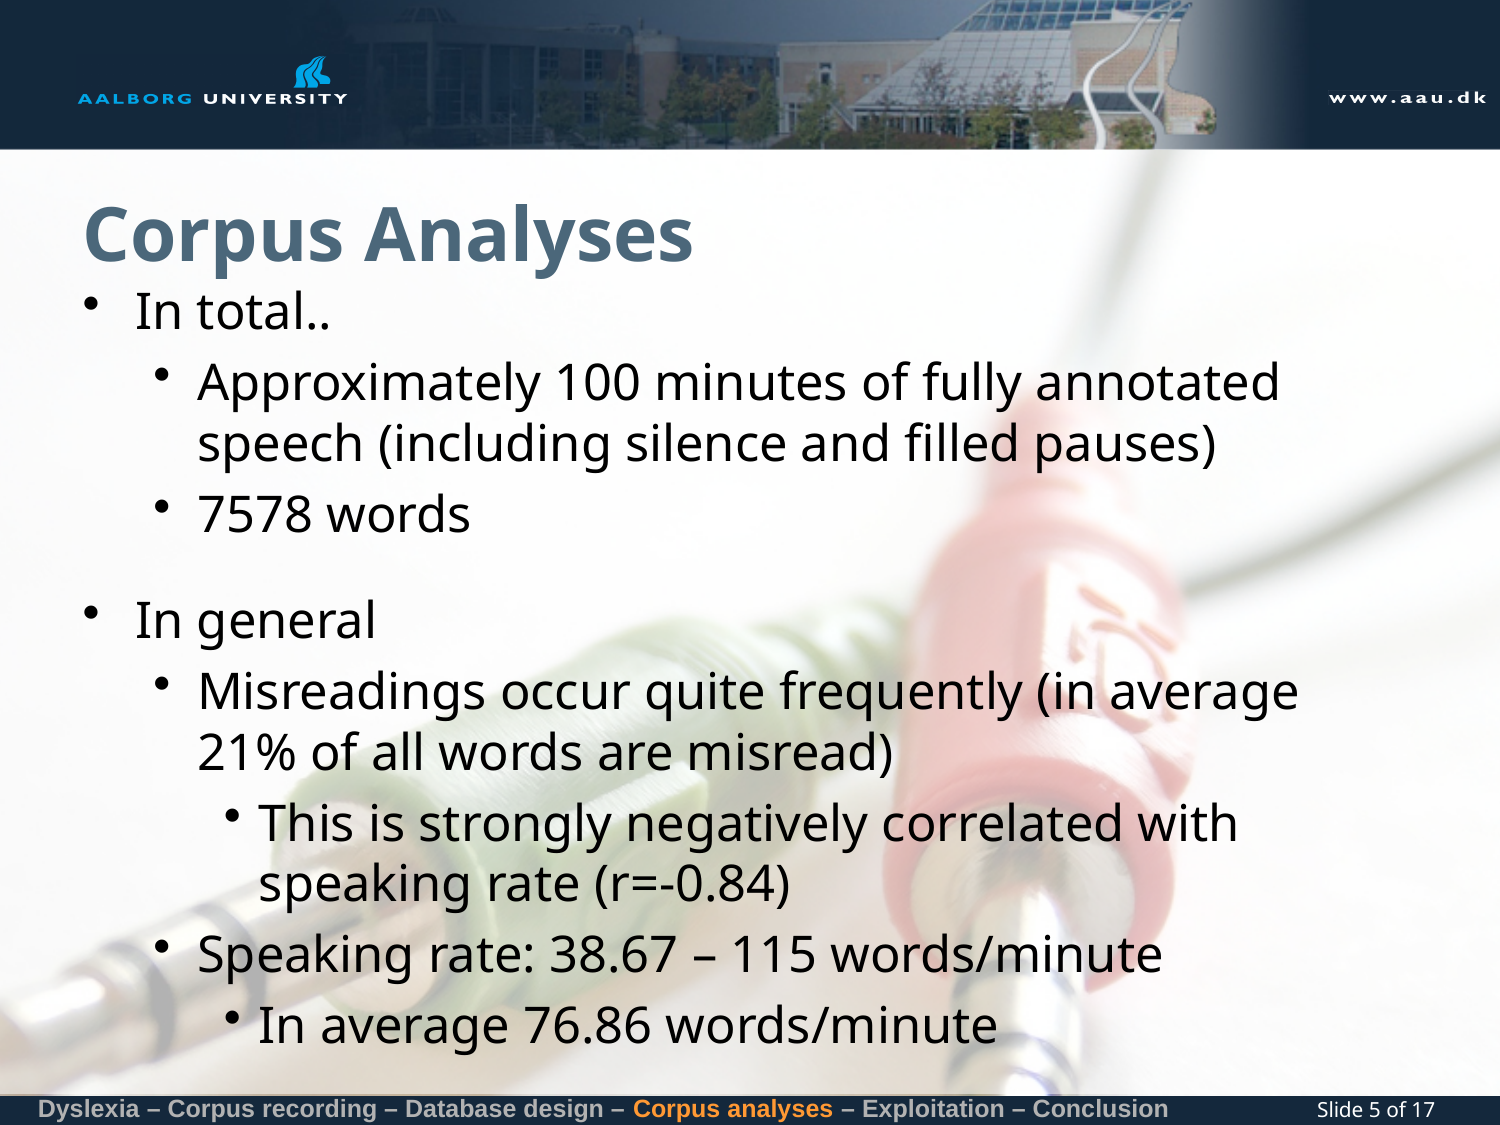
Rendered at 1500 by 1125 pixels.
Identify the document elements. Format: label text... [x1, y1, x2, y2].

picture [0, 0, 1500, 148]
text_box Dyslexia – Corpus recording – Database design – Corpus analyses – Exploitation – Conclusion [23, 1104, 1185, 1125]
picture [0, 150, 1500, 1097]
slide_number Slide 5 of 17 [1185, 1104, 1451, 1125]
